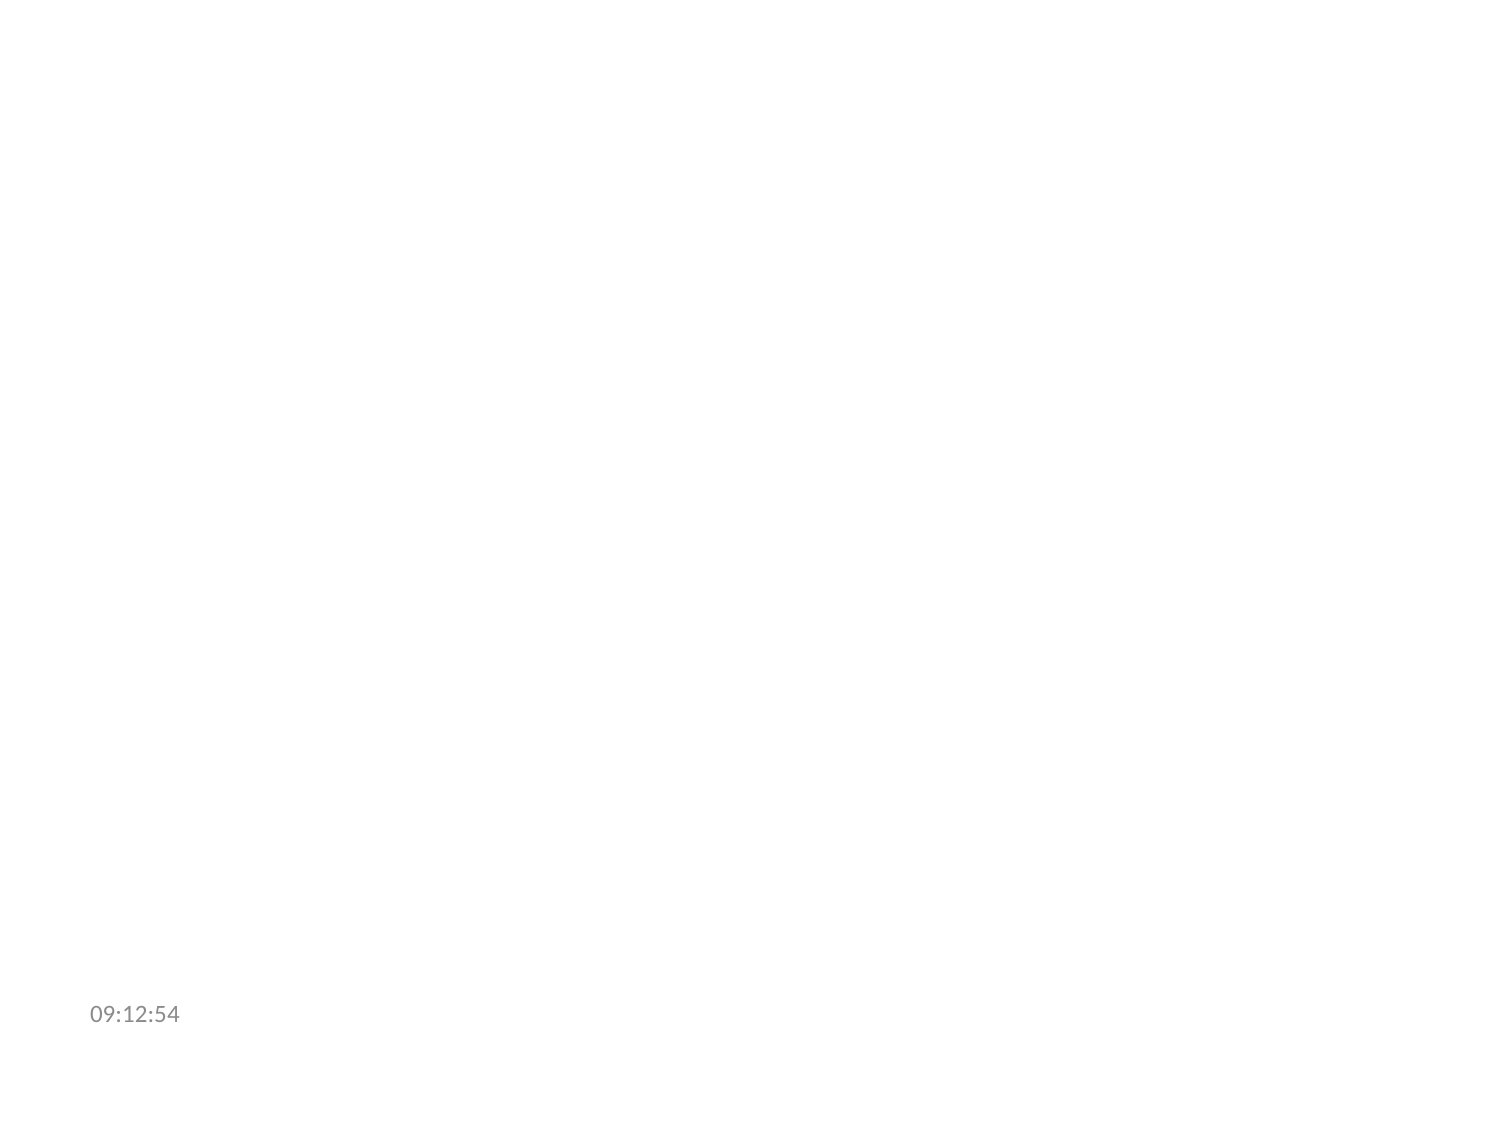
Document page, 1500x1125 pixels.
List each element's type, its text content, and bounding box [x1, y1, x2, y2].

text_box 15:35:09 [75, 982, 425, 1043]
